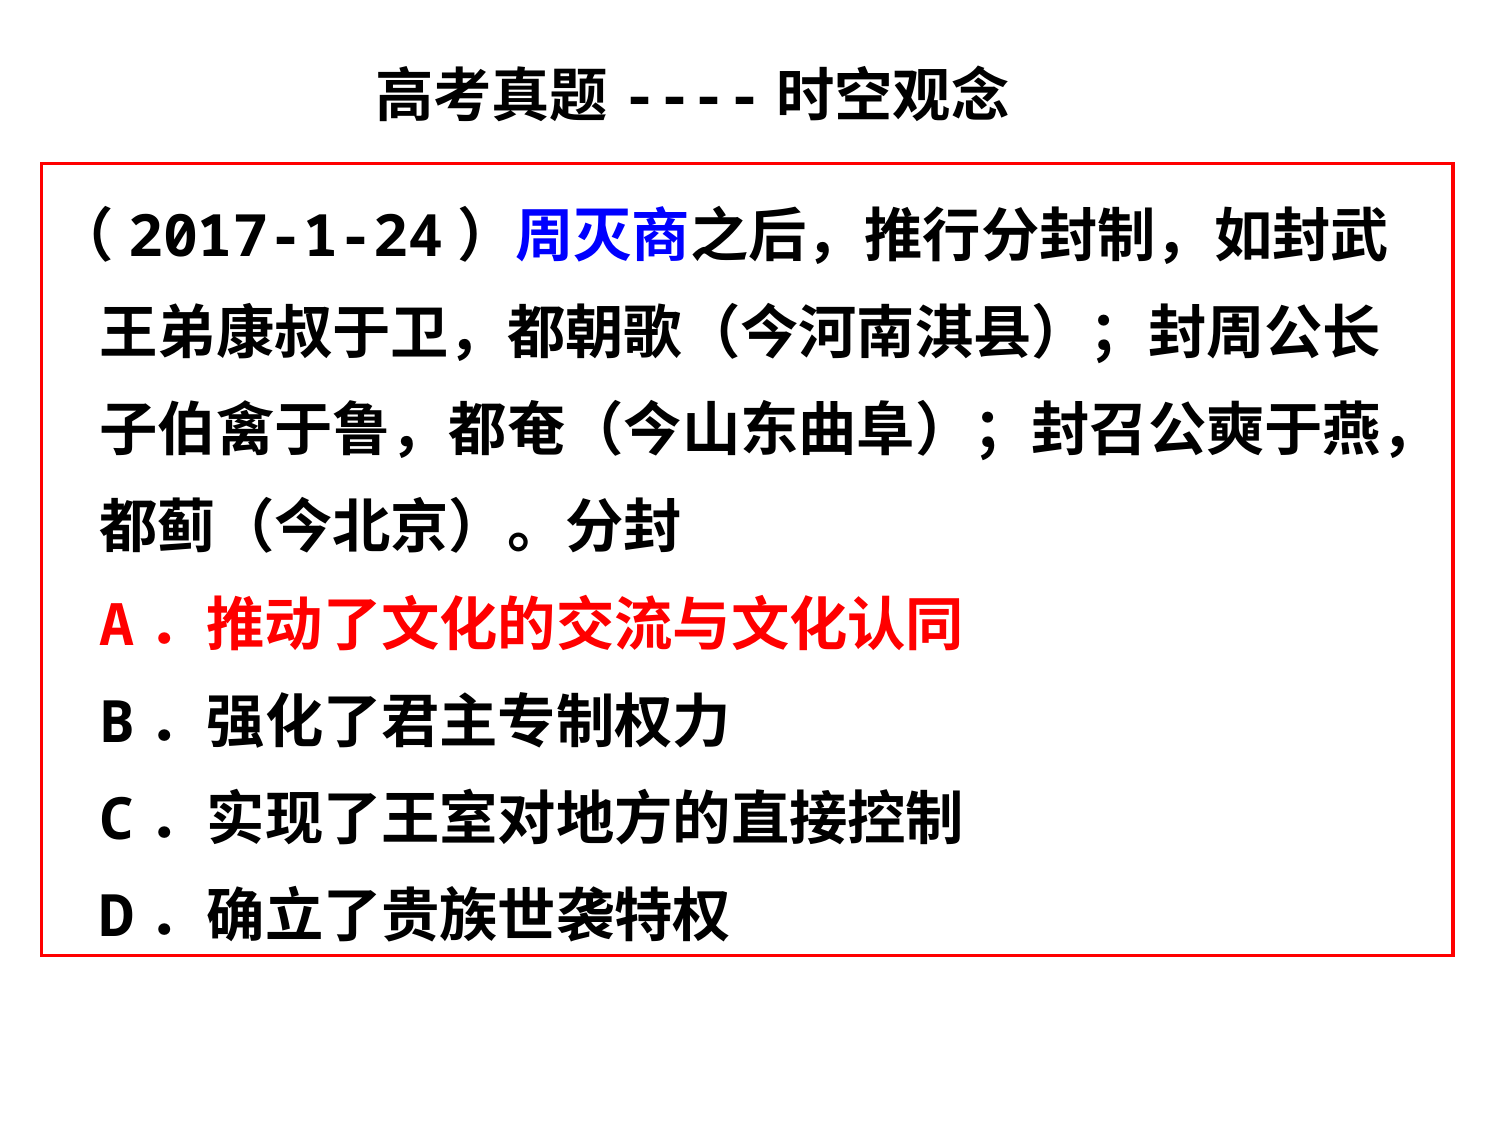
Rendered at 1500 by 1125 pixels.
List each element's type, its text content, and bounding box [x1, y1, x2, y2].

text_box 高考真题----时空观念 [360, 50, 1066, 136]
text_box （2017-1-24）周灭商之后，推行分封制，如封武王弟康叔于卫，都朝歌（今河南淇县）；封周公长子伯禽于鲁，都奄（今山东曲阜）；封召公奭于燕，都蓟（今北京）。分封 A．推动了文化的交流与文化认同 B．强化了君主专制权力 C．实现了王室对地方的直接控制 D．确立了贵族世袭特权 [41, 163, 1454, 956]
